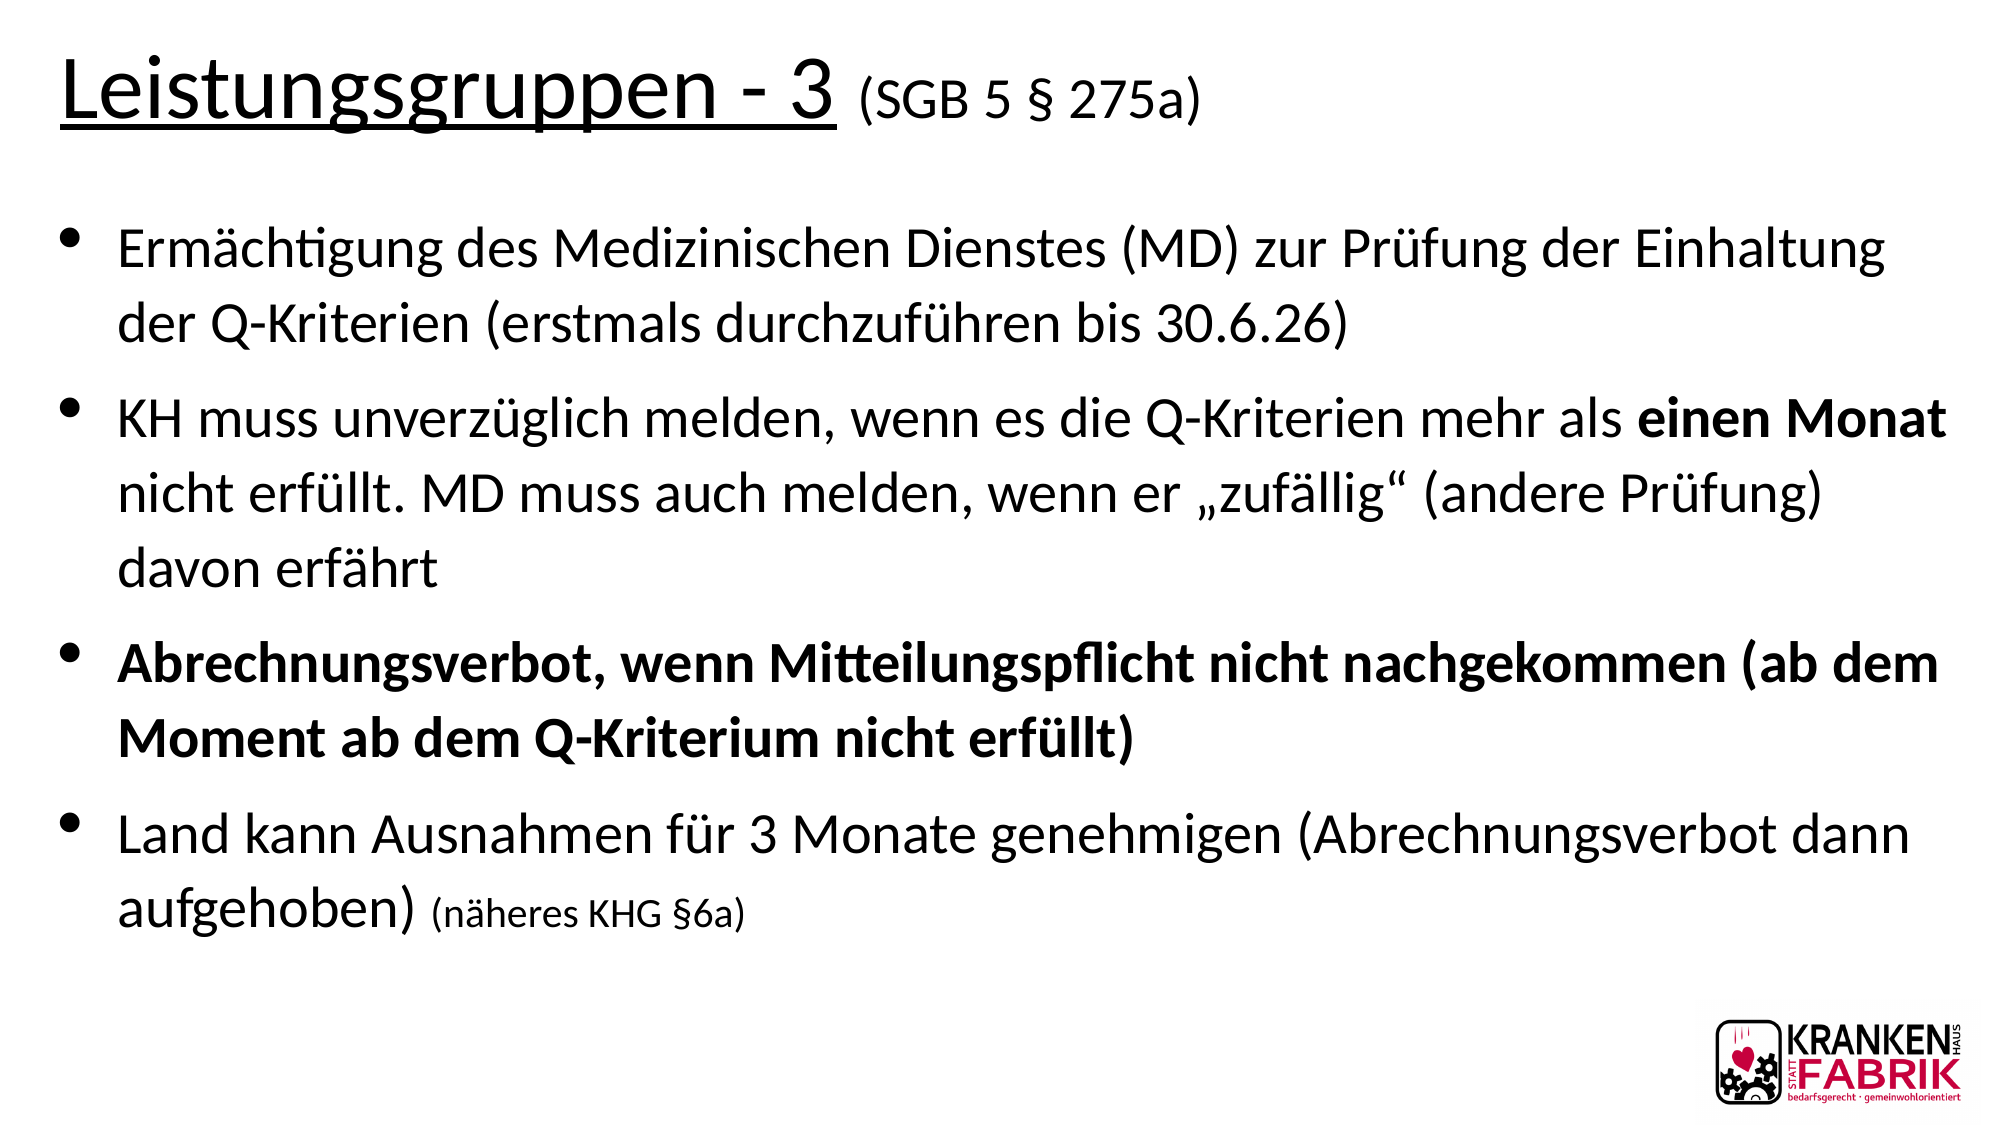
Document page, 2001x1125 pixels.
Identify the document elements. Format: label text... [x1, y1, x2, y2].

list Ermächtigung des Medizinischen Dienstes (MD) zur Prüfung der Einhaltung der Q-Kriterien (erstmals durchzuführen bis 30.6.26) KH muss unverzüglich melden, wenn es die Q-Kriterien mehr als einen Monat nicht erfüllt. MD muss auch melden, wenn er „zufällig“ (andere Prüfung) davon erfährt Abrechnungsverbot, wenn Mitteilungspflicht nicht nachgekommen (ab dem Moment ab dem Q-Kriterium nicht erfüllt) Land kann Ausnahmen für 3 Monate genehmigen (Abrechnungsverbot dann aufgehoben) (näheres KHG §6a) [45, 197, 1964, 1067]
title Leistungsgruppen - 3 (SGB 5 § 275a) [45, 0, 1877, 197]
picture [1695, 999, 1981, 1125]
